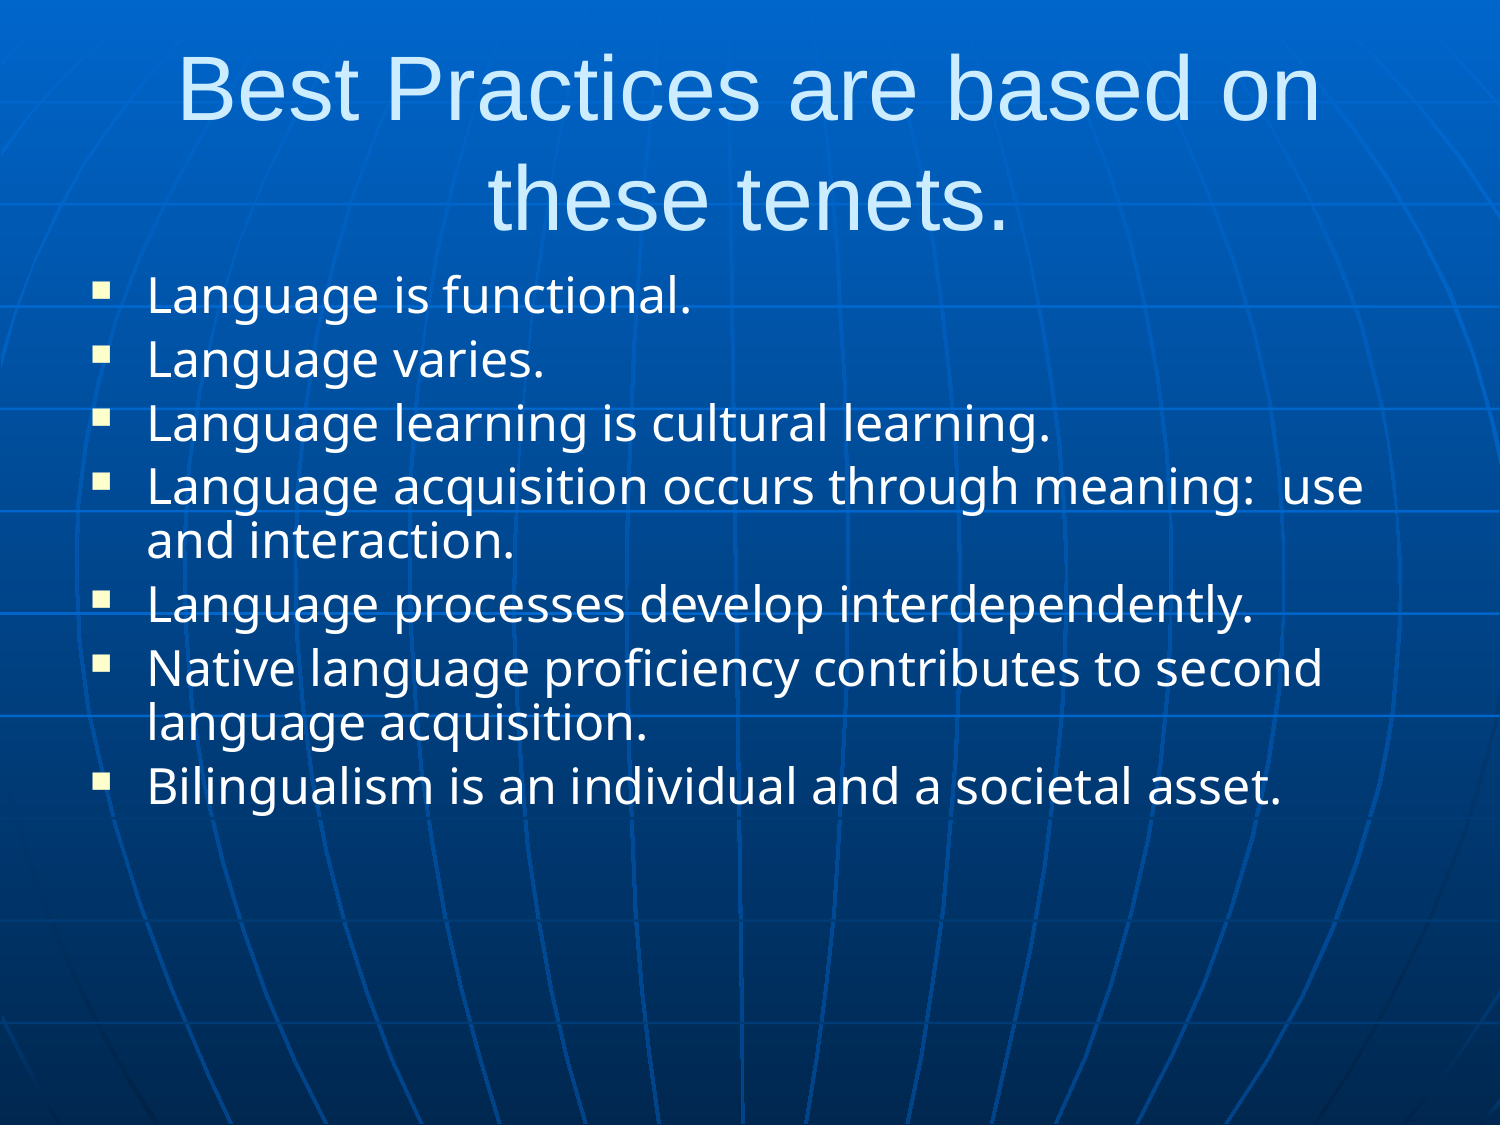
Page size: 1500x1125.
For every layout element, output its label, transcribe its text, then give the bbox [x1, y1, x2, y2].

title Best Practices are based on these tenets. [75, 45, 1425, 233]
list Language is functional. Language varies. Language learning is cultural learning. Language acquisition occurs through meaning: use and interaction. Language processes develop interdependently. Native language proficiency contributes to second language acquisition. Bilingualism is an individual and a societal asset. [75, 262, 1425, 1006]
